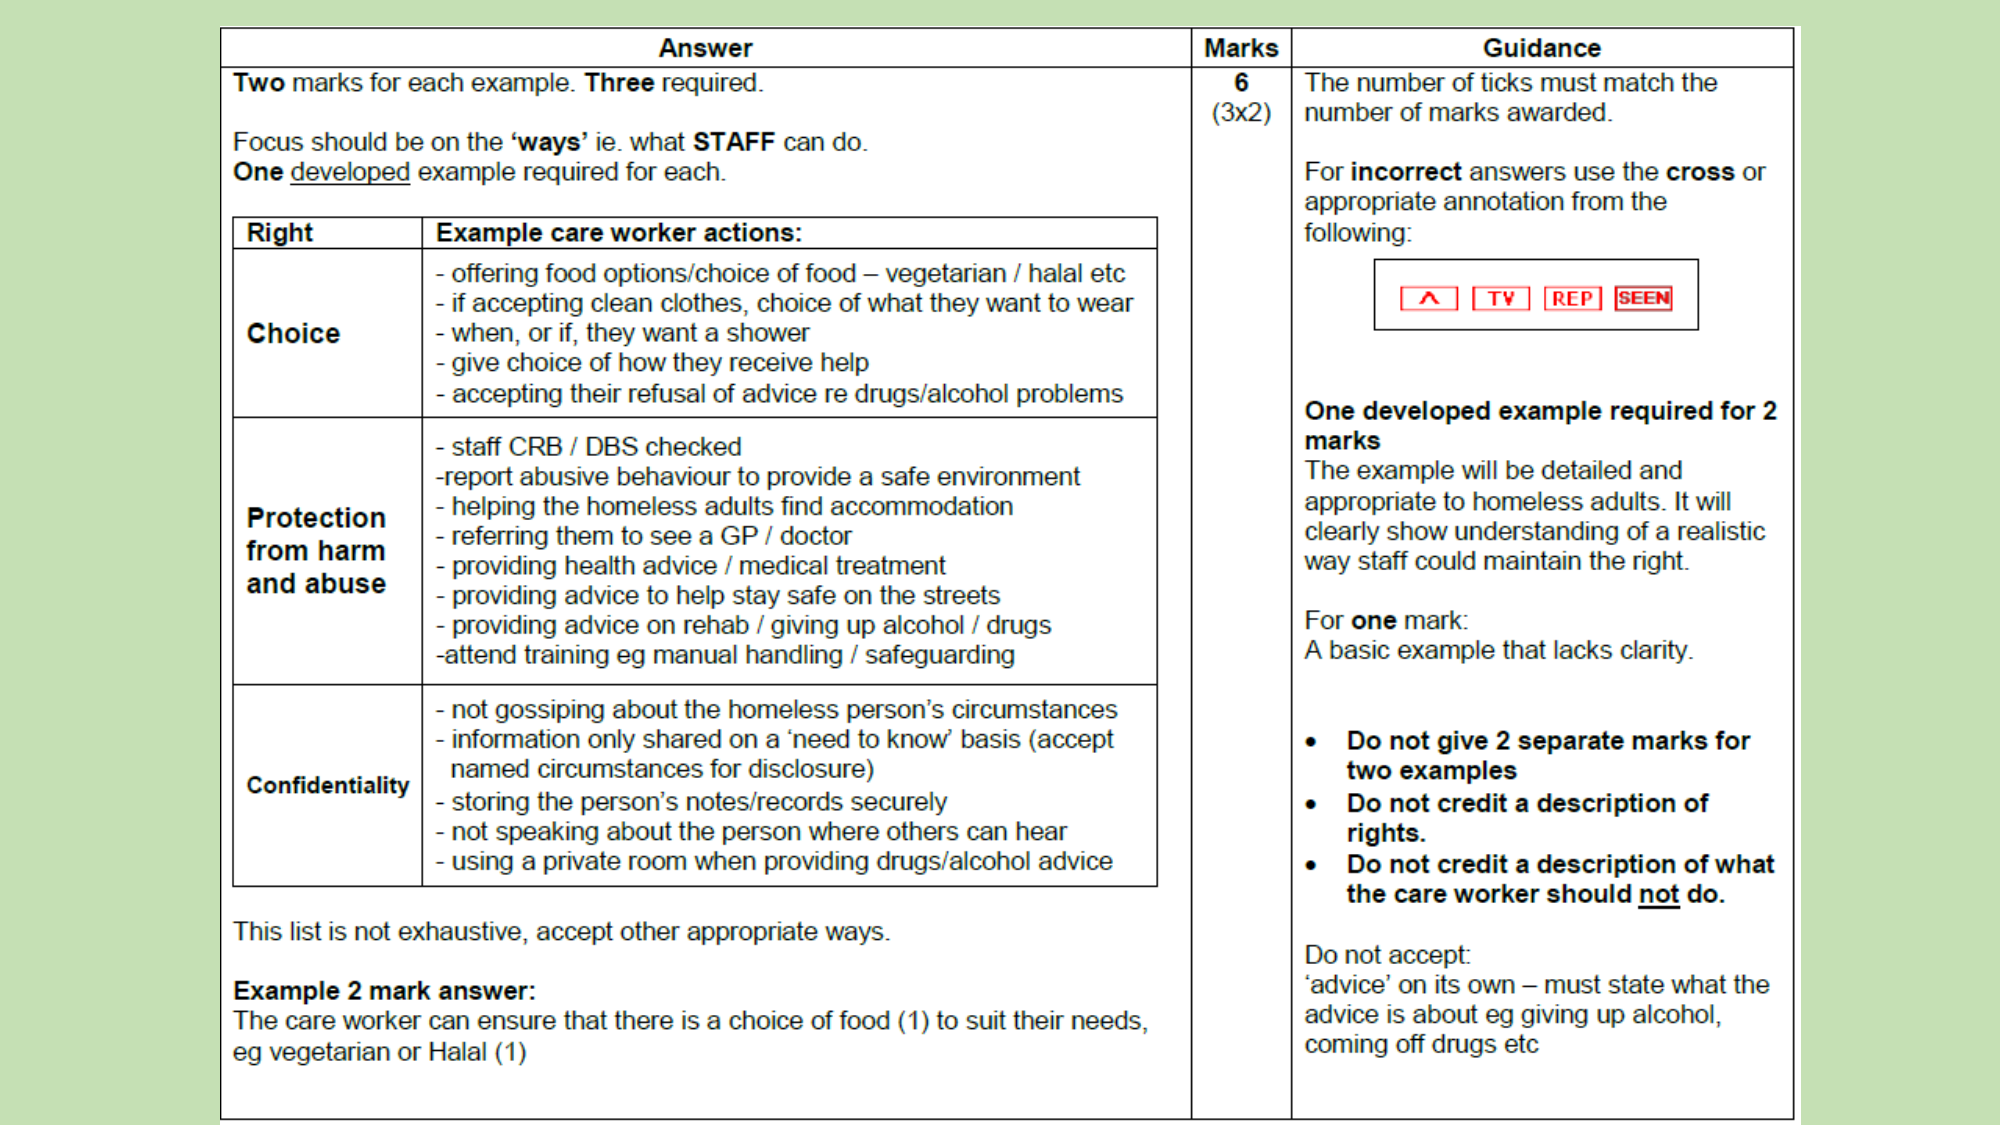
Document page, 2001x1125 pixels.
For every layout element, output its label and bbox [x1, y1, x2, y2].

picture [220, 26, 1801, 1125]
